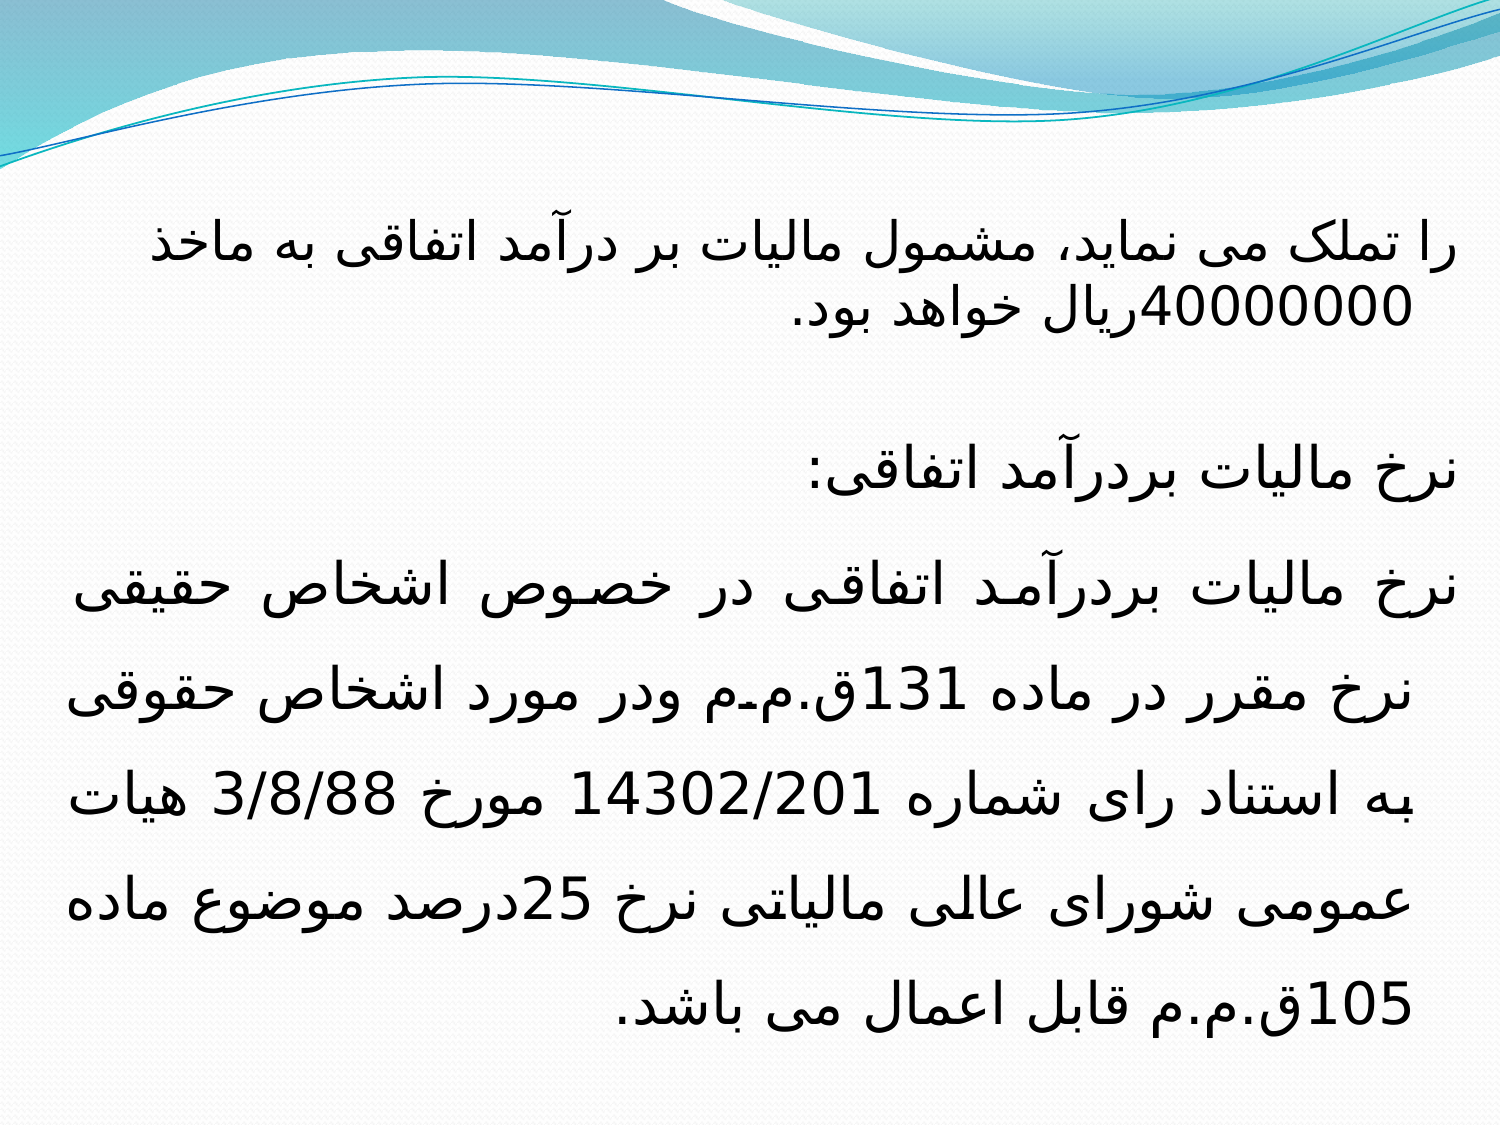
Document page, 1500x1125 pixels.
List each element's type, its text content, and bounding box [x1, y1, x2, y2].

list را تملک می نماید، مشمول مالیات بر درآمد اتفاقی به ماخذ 40000000ریال خواهد بود. نرخ مالیات بردرآمد اتفاقی: نرخ مالیات بردرآمد اتفاقی در خصوص اشخاص حقیقی نرخ مقرر در ماده 131ق.م.م ودر مورد اشخاص حقوقی به استناد رای شماره 14302/201 مورخ 3/8/88 هیات عمومی شورای عالی مالیاتی نرخ 25درصد موضوع ماده 105ق.م.م قابل اعمال می باشد. [50, 199, 1475, 998]
